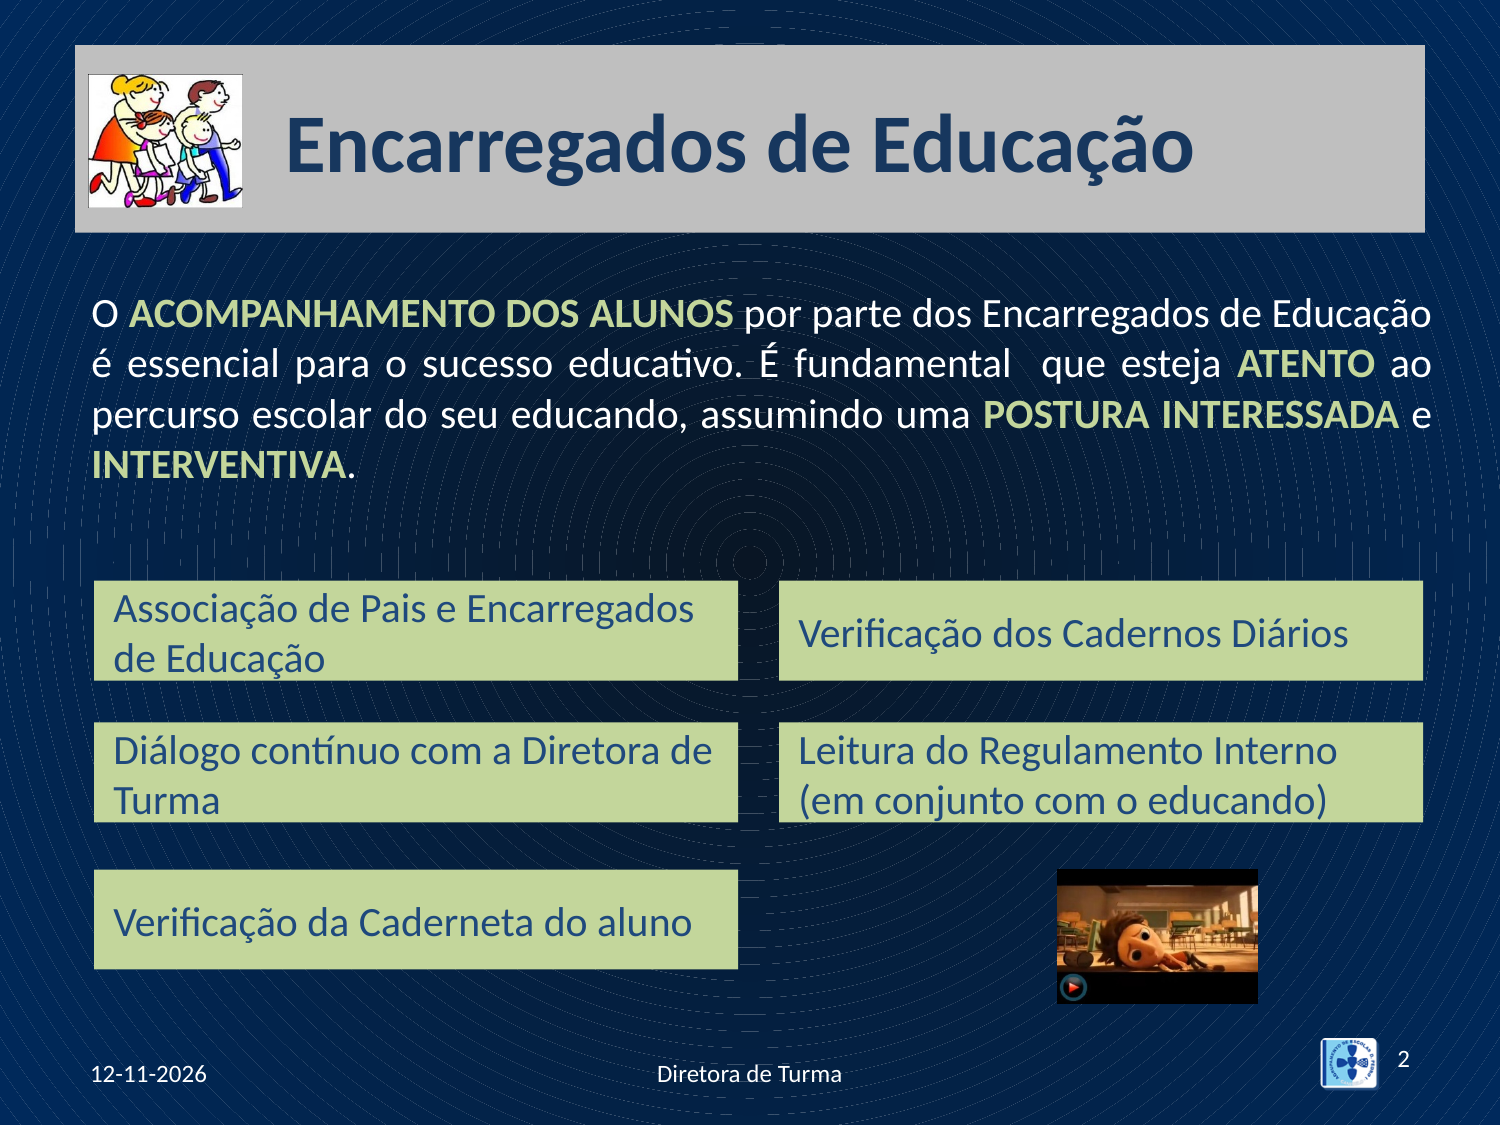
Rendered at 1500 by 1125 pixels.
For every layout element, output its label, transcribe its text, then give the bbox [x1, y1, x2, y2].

footer Diretora de Turma [512, 1042, 988, 1103]
text_box Verificação dos Cadernos Diários [779, 580, 1424, 681]
text_box Associação de Pais e Encarregados de Educação [94, 580, 739, 681]
slide_number 2 [1074, 1011, 1425, 1103]
text_box Leitura do Regulamento Interno (em conjunto com o educando) [779, 722, 1424, 823]
text_box Diálogo contínuo com a Diretora de Turma [94, 722, 739, 823]
picture [88, 74, 243, 209]
picture [1320, 1038, 1380, 1091]
text_box O ACOMPANHAMENTO DOS ALUNOS por parte dos Encarregados de Educação é essencial para o sucesso educativo. É fundamental que esteja ATENTO ao percurso escolar do seu educando, assumindo uma POSTURA INTERESSADA e INTERVENTIVA. [76, 278, 1447, 504]
text_box Verificação da Caderneta do aluno [94, 869, 739, 970]
picture [1056, 869, 1258, 1004]
title Encarregados de Educação [75, 45, 1425, 233]
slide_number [75, 1042, 425, 1103]
